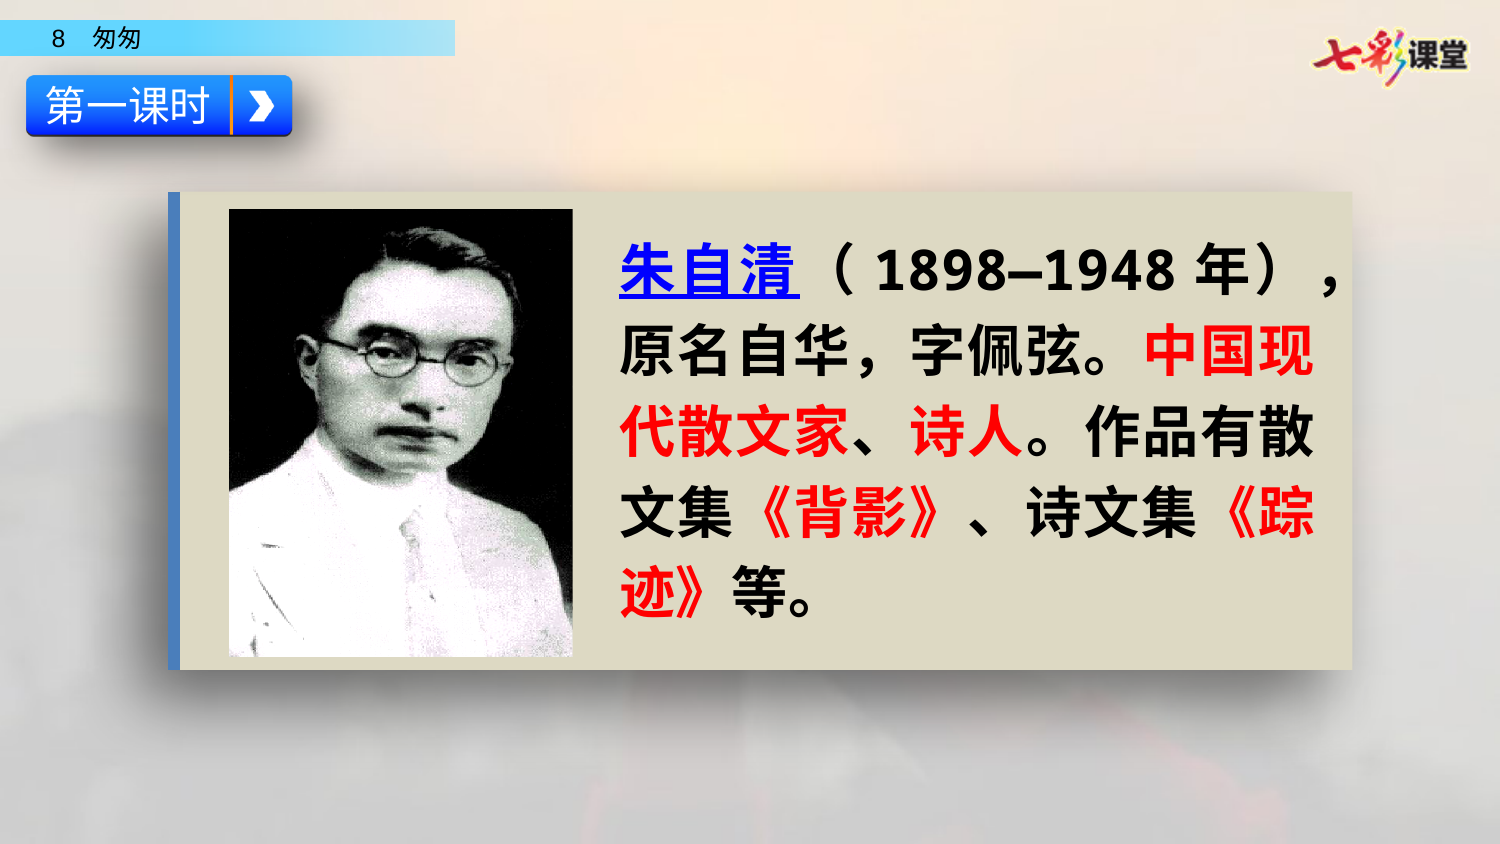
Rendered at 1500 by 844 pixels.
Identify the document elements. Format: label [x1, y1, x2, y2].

text_box [170, 191, 1353, 671]
text_box [24, 72, 293, 139]
picture [0, 0, 1500, 844]
